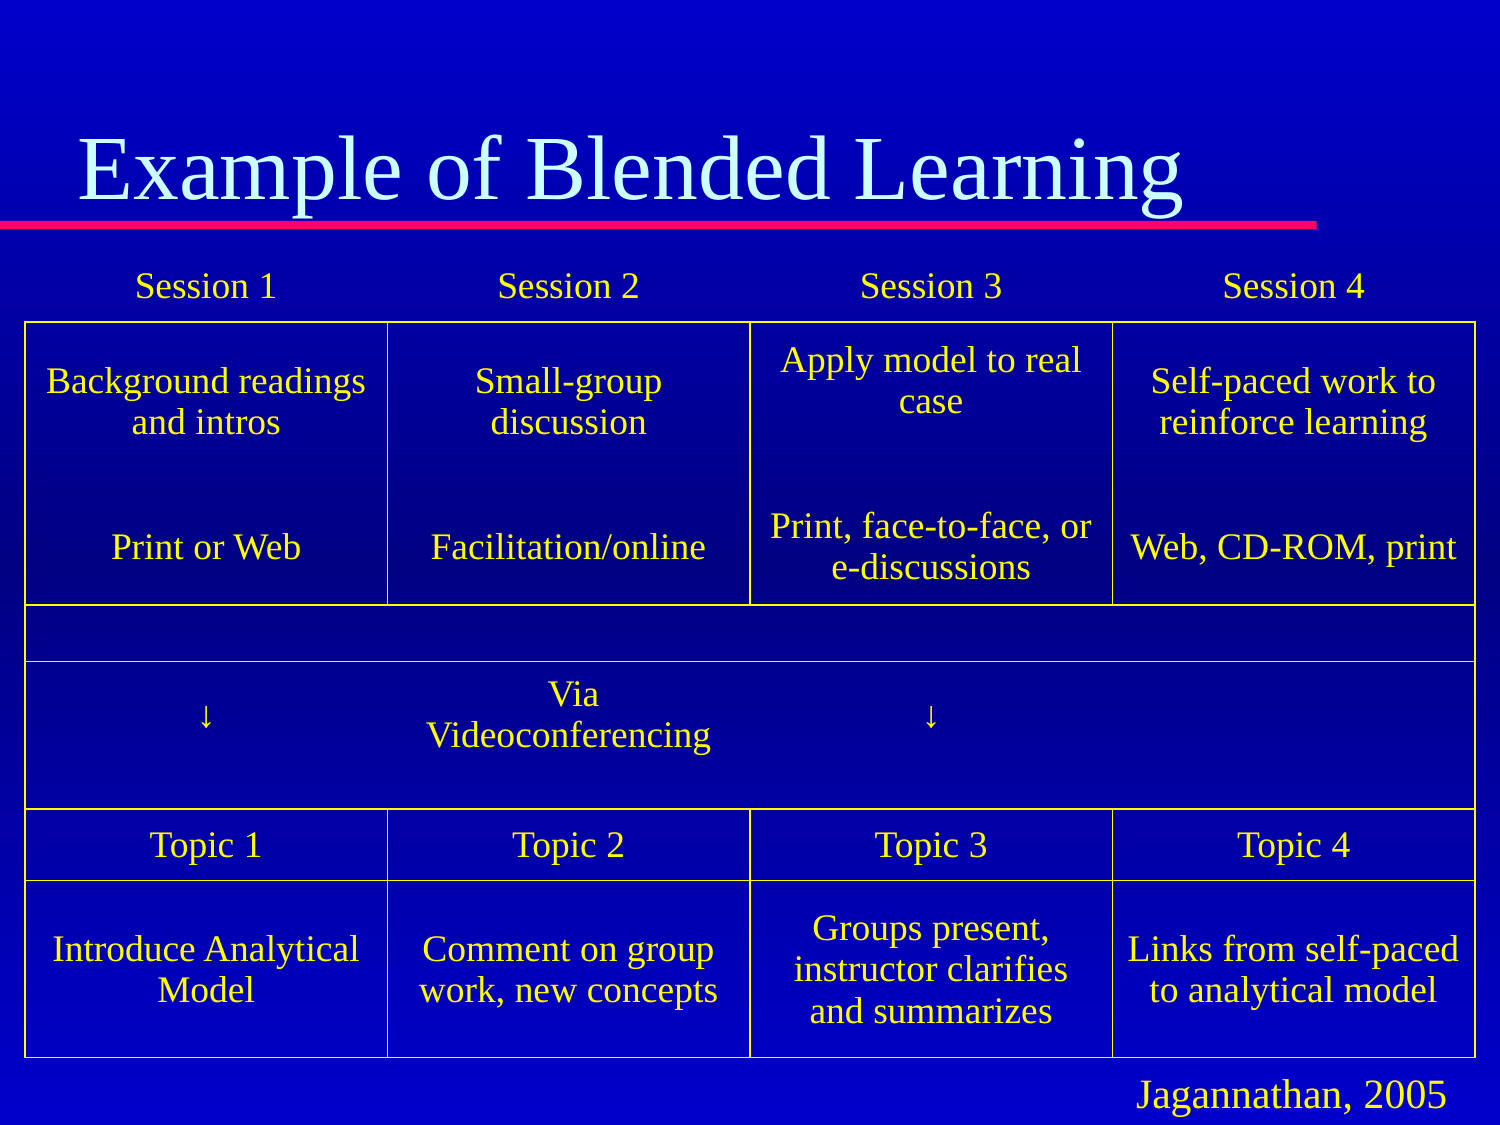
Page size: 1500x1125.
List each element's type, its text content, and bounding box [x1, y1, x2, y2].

text_box Jagannathan, 2005 [987, 1059, 1463, 1125]
table_cell Self-paced work to reinforce learning Web, CD-ROM, print [1113, 323, 1474, 604]
table_cell [26, 606, 1474, 661]
table_cell Topic 2 [388, 810, 749, 880]
table_header Session 2 [387, 250, 750, 321]
table_cell Via Videoconferencing [387, 662, 750, 808]
table_header Session 1 [25, 250, 387, 321]
table_cell Introduce Analytical Model [26, 881, 387, 1057]
table_cell Comment on group work, new concepts [388, 881, 749, 1057]
table_cell Apply model to real case Print, face-to-face, or e-discussions [751, 323, 1112, 604]
table_cell Links from self-paced to analytical model [1113, 881, 1474, 1057]
table_header Session 4 [1112, 250, 1475, 321]
table_cell Groups present, instructor clarifies and summarizes [751, 881, 1112, 1057]
table_cell [1112, 662, 1474, 808]
table_cell ↓ [26, 662, 387, 808]
table_header Session 3 [750, 250, 1112, 321]
table_cell Topic 3 [751, 810, 1112, 880]
table_cell ↓ [750, 662, 1112, 808]
table_cell Background readings and intros Print or Web [26, 323, 387, 604]
table_cell Small-group discussion Facilitation/online [388, 323, 749, 604]
table_cell Topic 1 [26, 810, 387, 880]
title Example of Blended Learning [62, 43, 1338, 226]
table_cell Topic 4 [1113, 810, 1474, 880]
